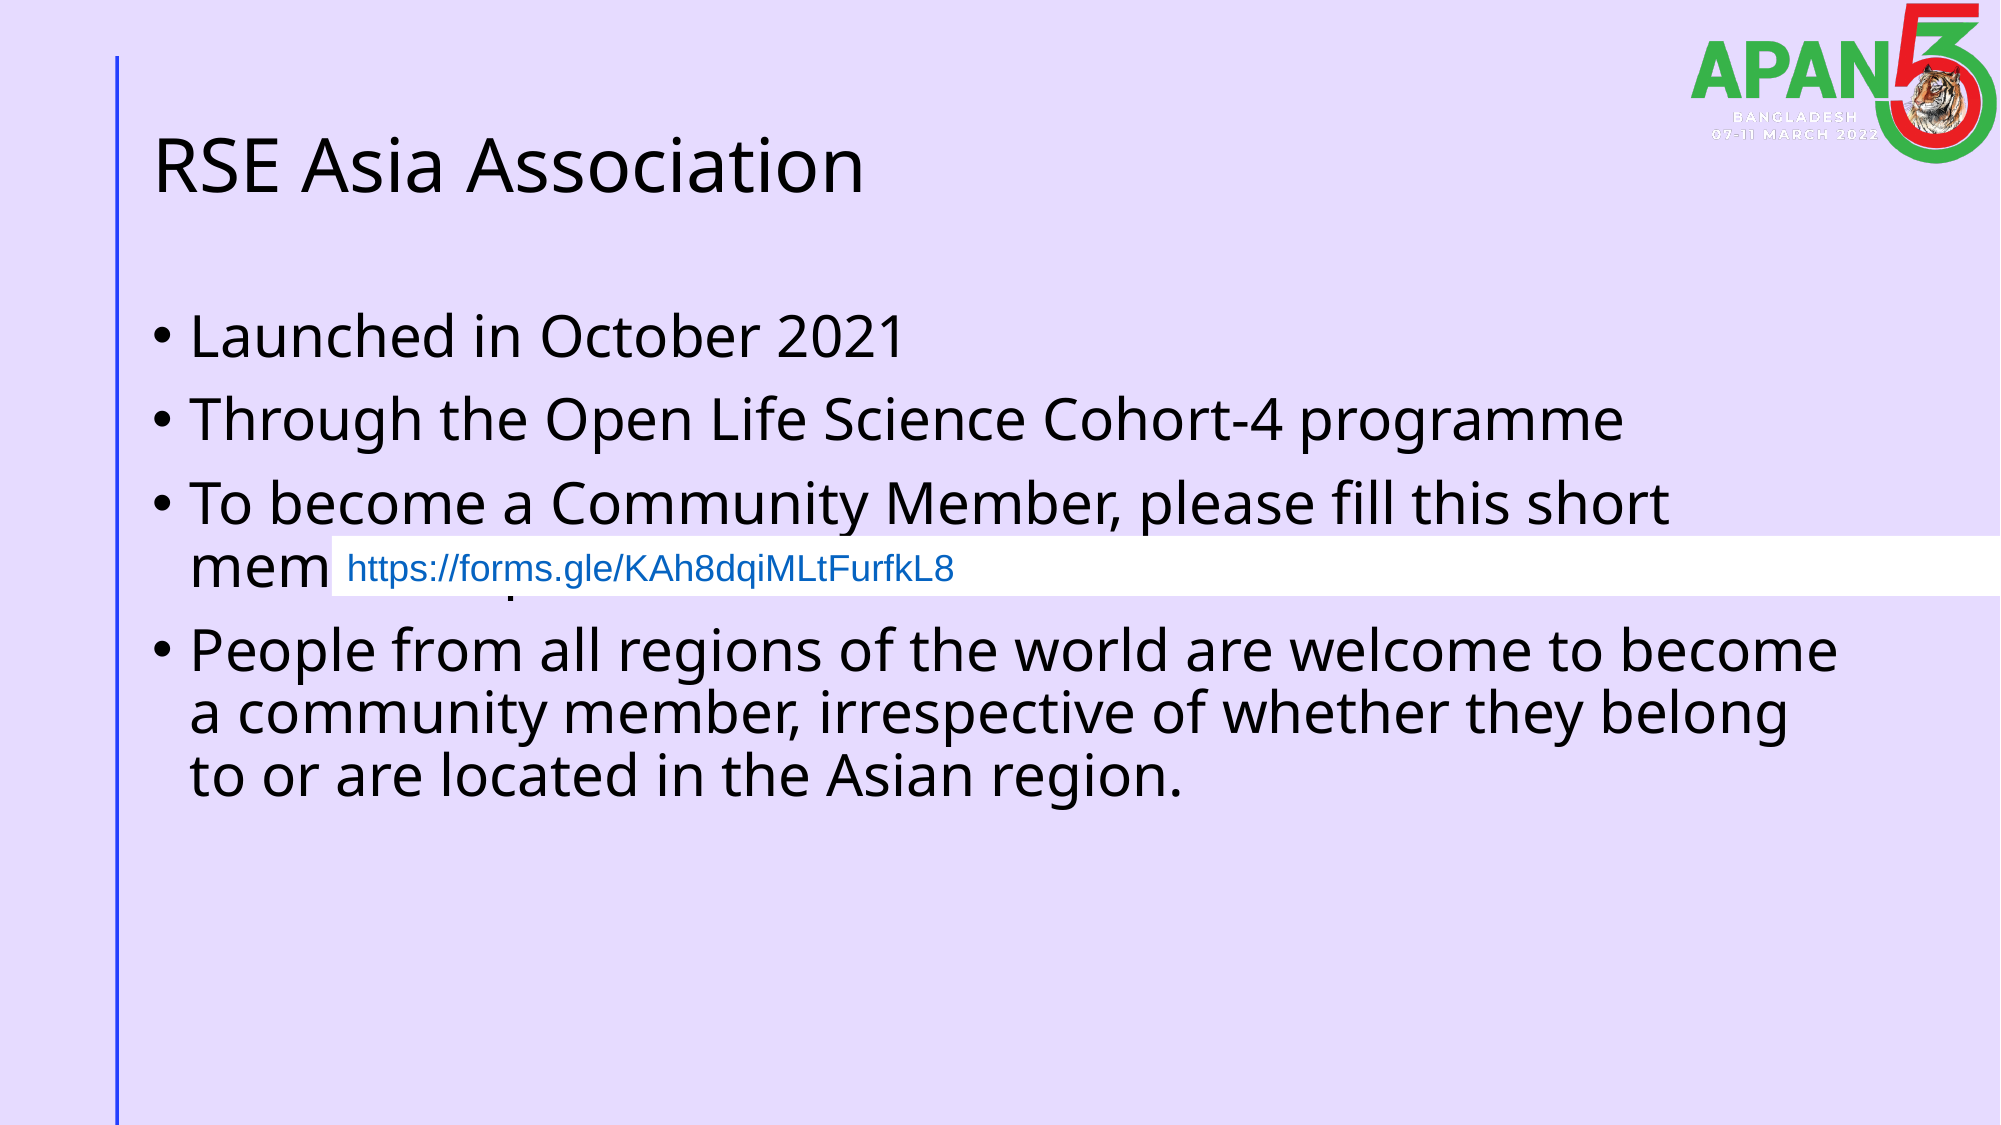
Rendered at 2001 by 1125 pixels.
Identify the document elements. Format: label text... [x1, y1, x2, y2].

list Launched in October 2021 Through the Open Life Science Cohort-4 programme To become a Community Member, please fill this short membership form: People from all regions of the world are welcome to become a community member, irrespective of whether they belong to or are located in the Asian region. [137, 299, 1863, 1014]
picture [1689, 1, 2000, 166]
title RSE Asia Association [137, 59, 1863, 278]
text_box https://forms.gle/KAh8dqiMLtFurfkL8 [331, 535, 2000, 596]
